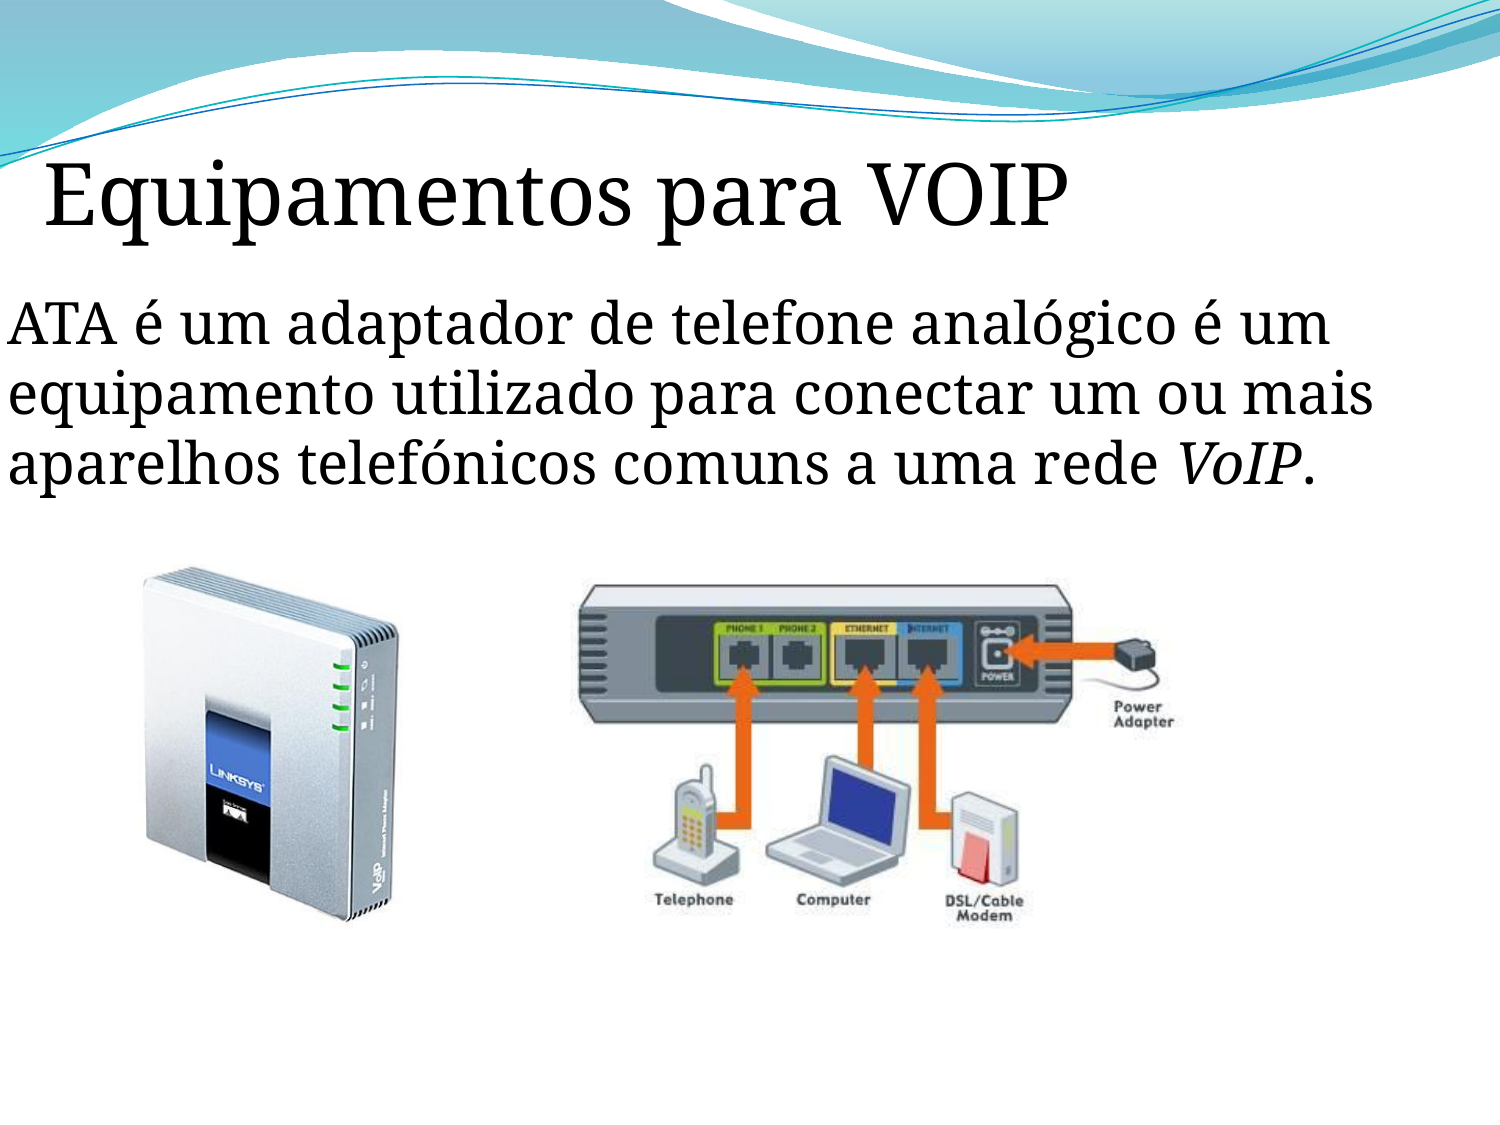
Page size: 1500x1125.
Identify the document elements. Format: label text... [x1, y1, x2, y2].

text_box Equipamentos para VOIP [0, 90, 1117, 284]
text_box ATA é um adaptador de telefone analógico é um equipamento utilizado para conectar um ou mais aparelhos telefónicos comuns a uma rede VoIP. [7, 278, 1398, 508]
picture [570, 577, 1251, 946]
picture [55, 531, 469, 946]
